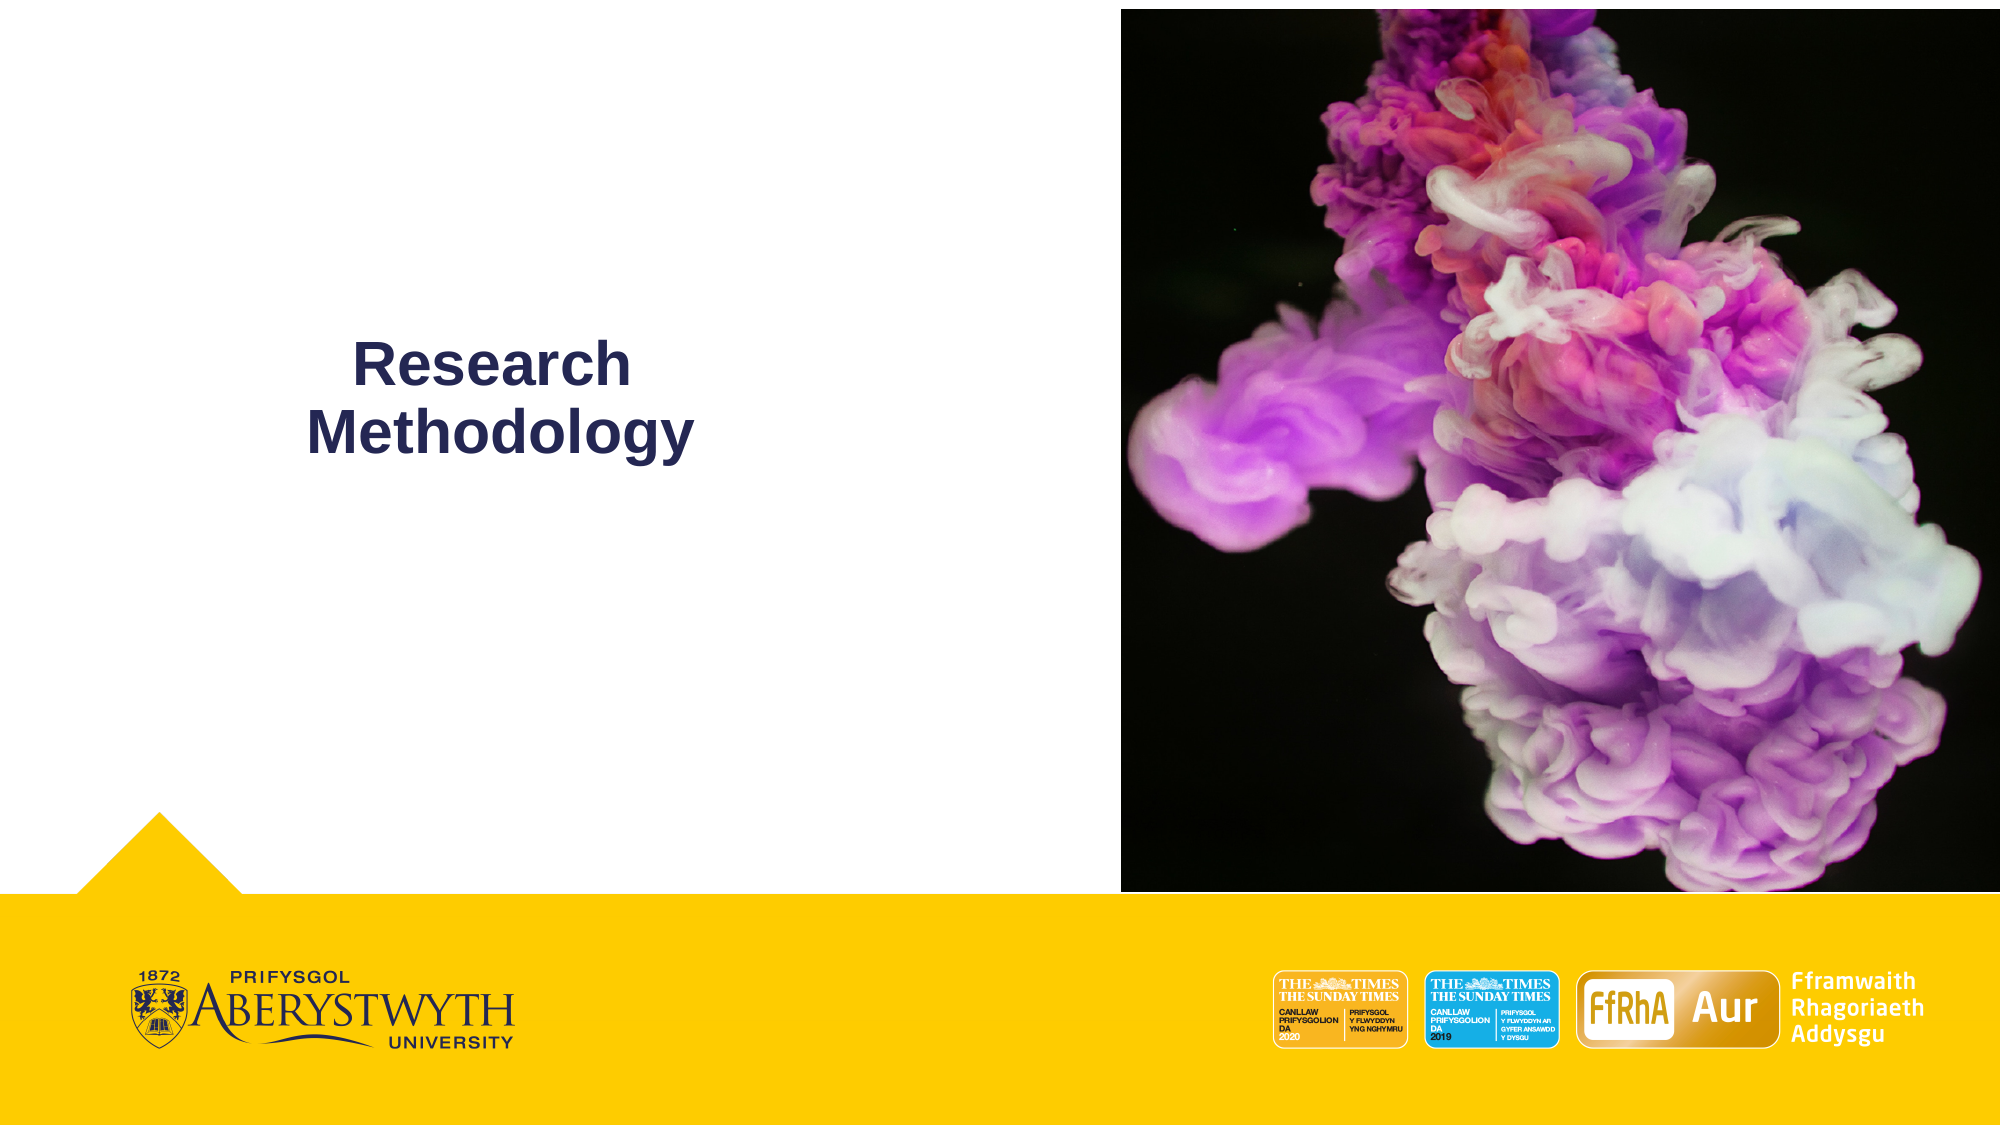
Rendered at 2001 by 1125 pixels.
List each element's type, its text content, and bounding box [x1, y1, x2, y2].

text_box Research Methodology [277, 307, 726, 475]
picture [0, 9, 2000, 1125]
